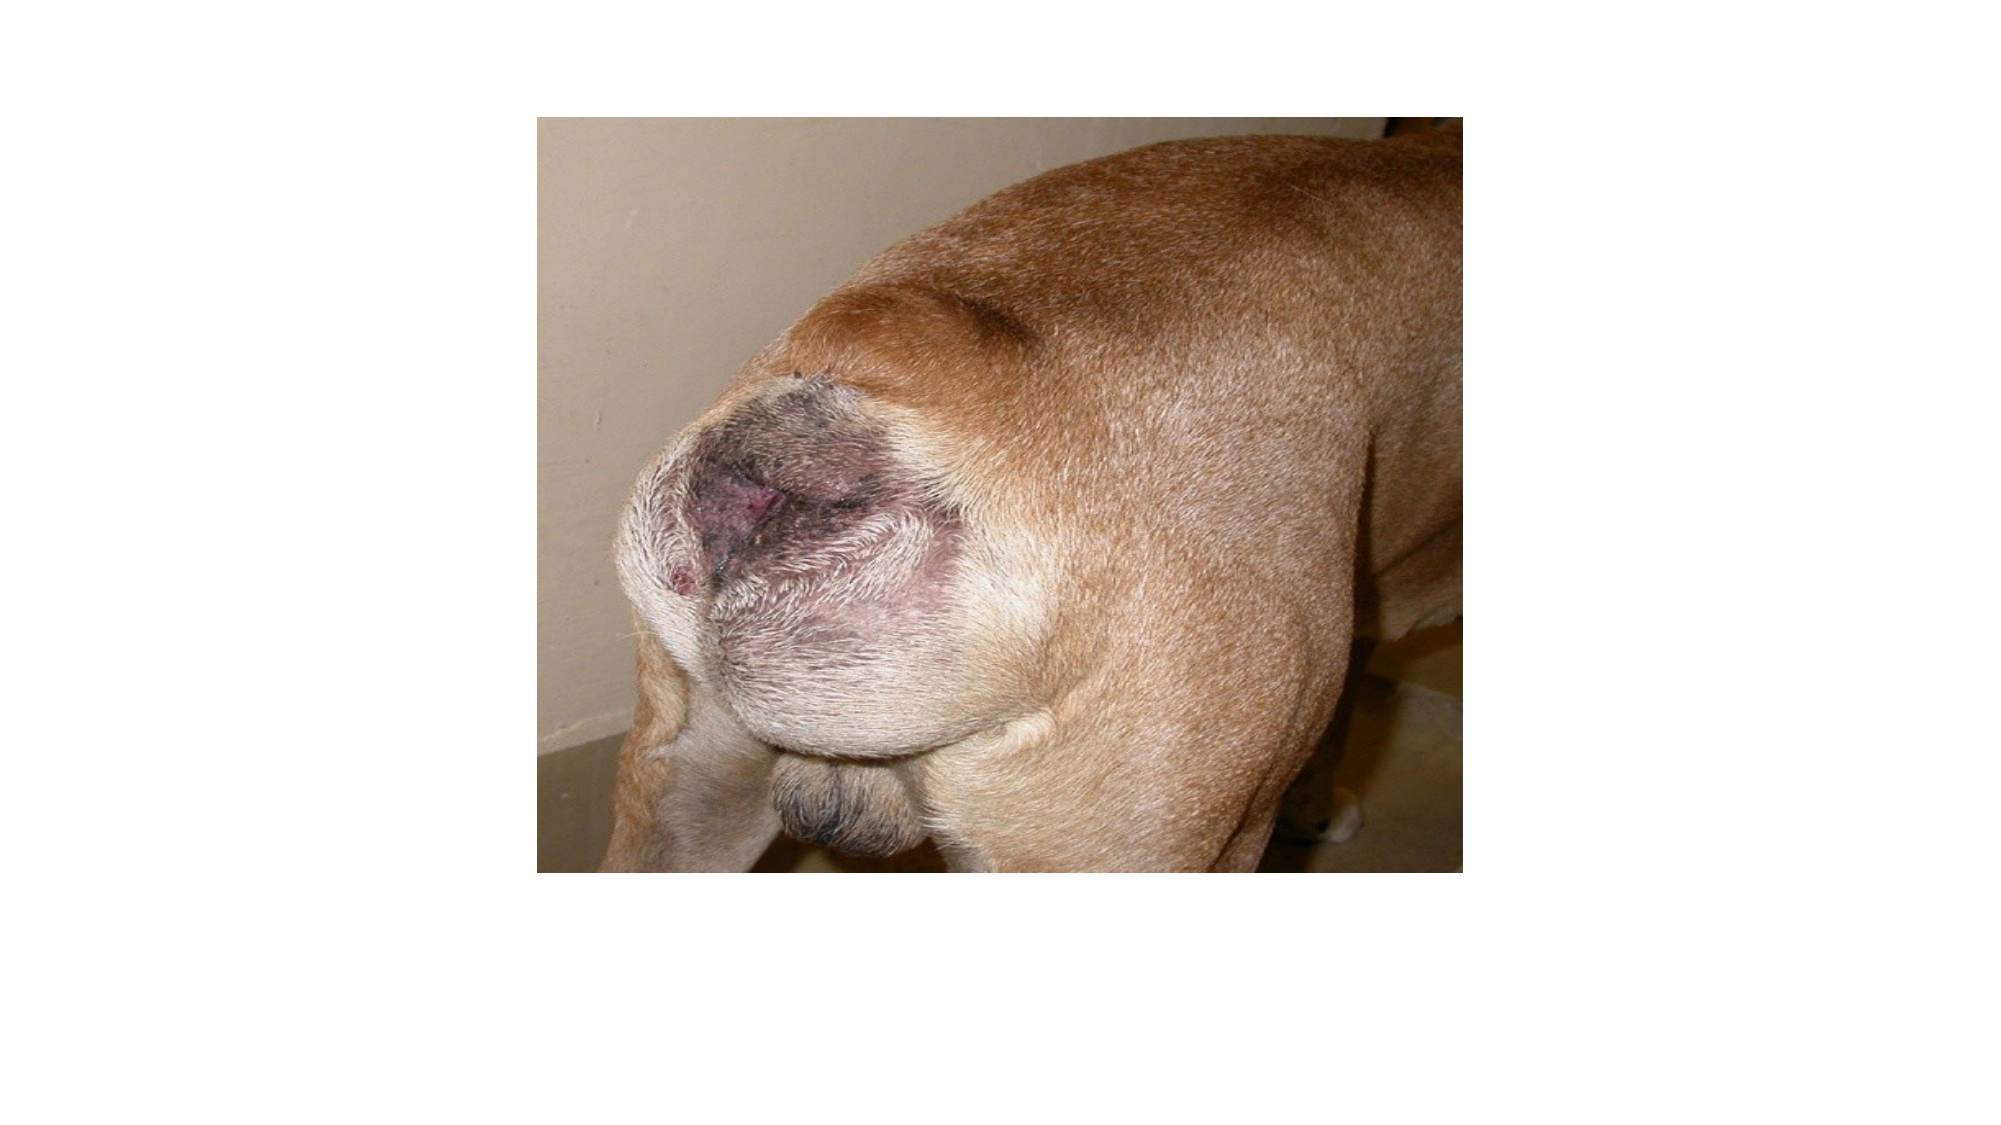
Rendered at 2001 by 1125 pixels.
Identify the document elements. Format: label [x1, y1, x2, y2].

list [537, 117, 1463, 873]
